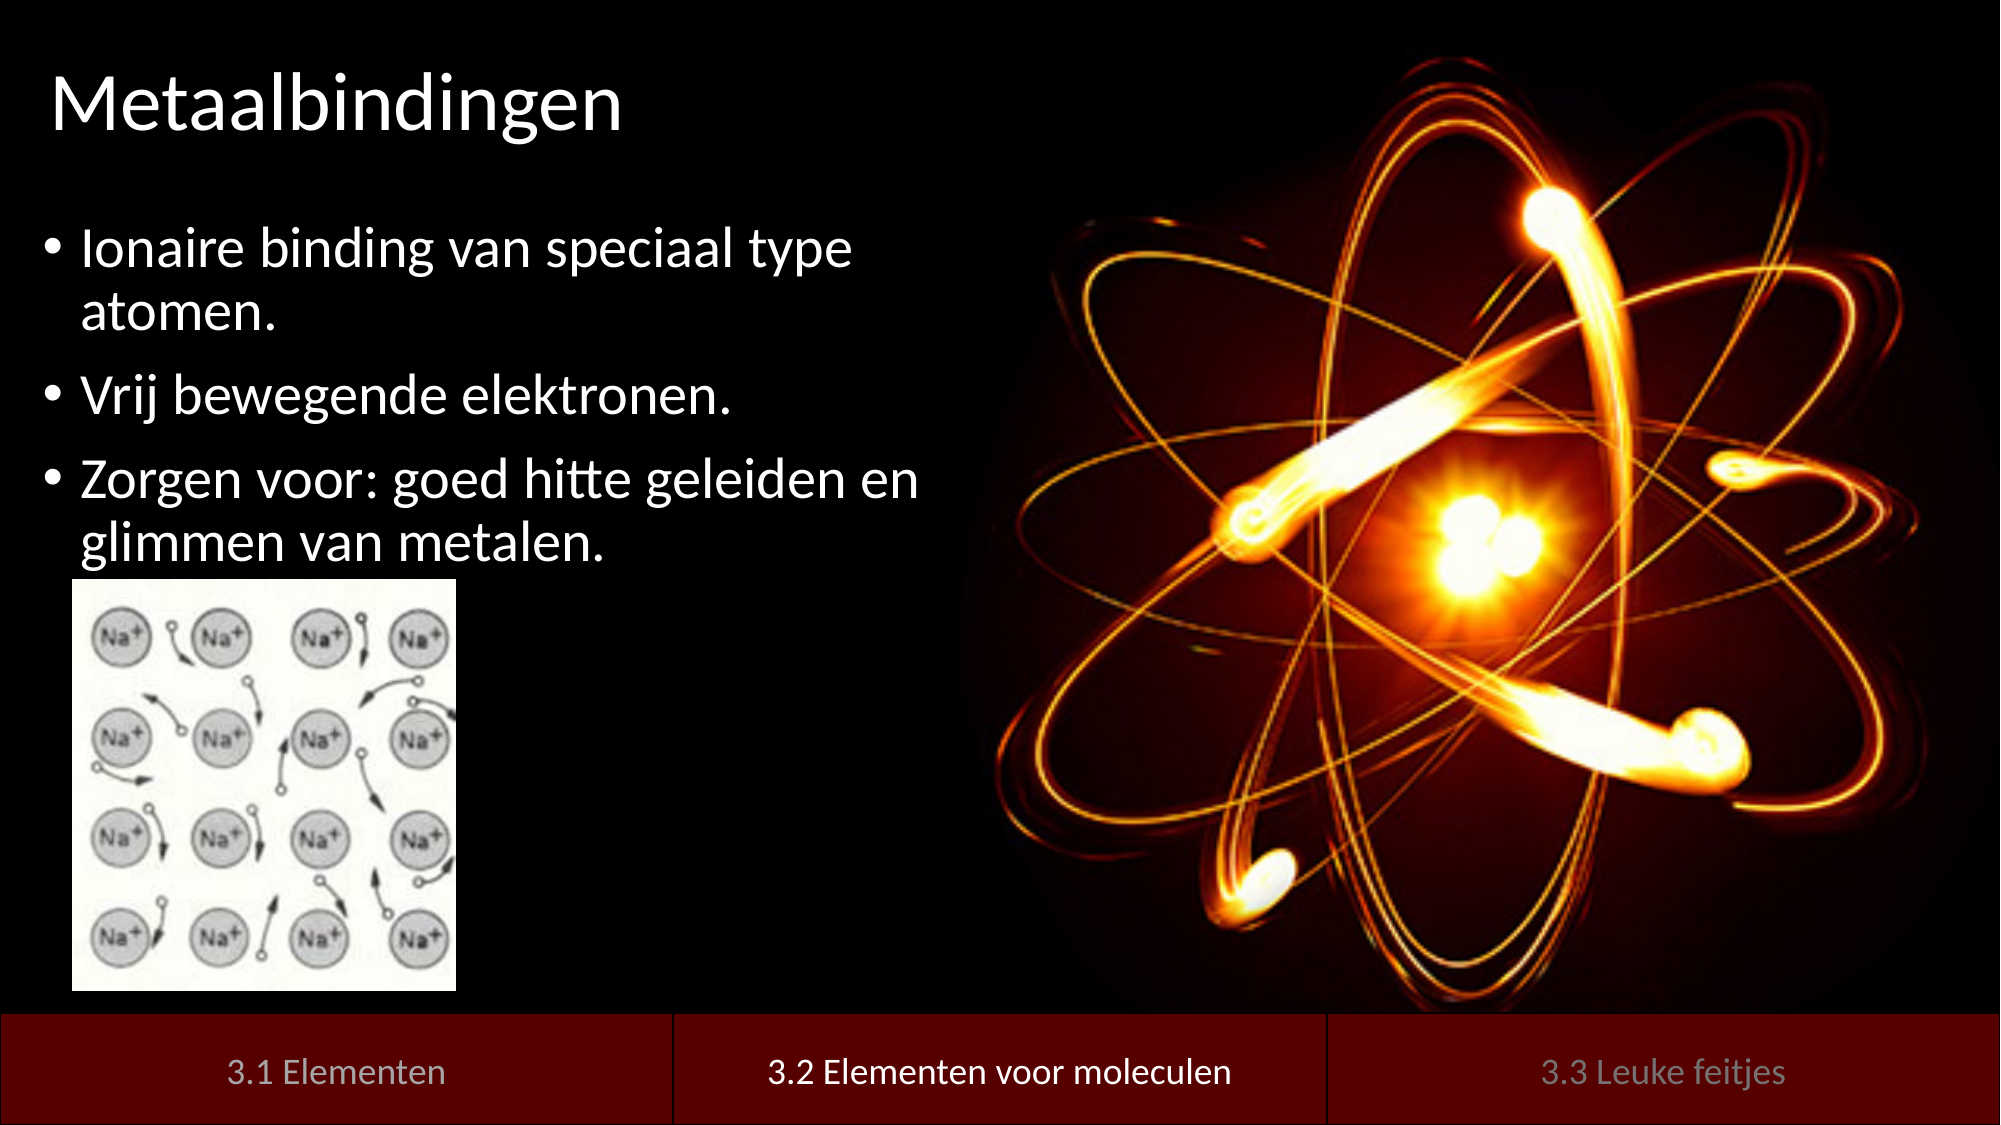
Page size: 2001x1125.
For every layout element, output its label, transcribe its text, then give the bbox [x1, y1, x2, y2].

picture [72, 579, 456, 991]
picture [577, 0, 2000, 1125]
text_box Metaalbindingen [34, 39, 577, 155]
list Ionaire binding van speciaal type atomen. Vrij bewegende elektronen. Zorgen voor: goed hitte geleiden en glimmen van metalen. [27, 210, 577, 991]
text_box 3.1 Elementen [0, 1012, 577, 1125]
